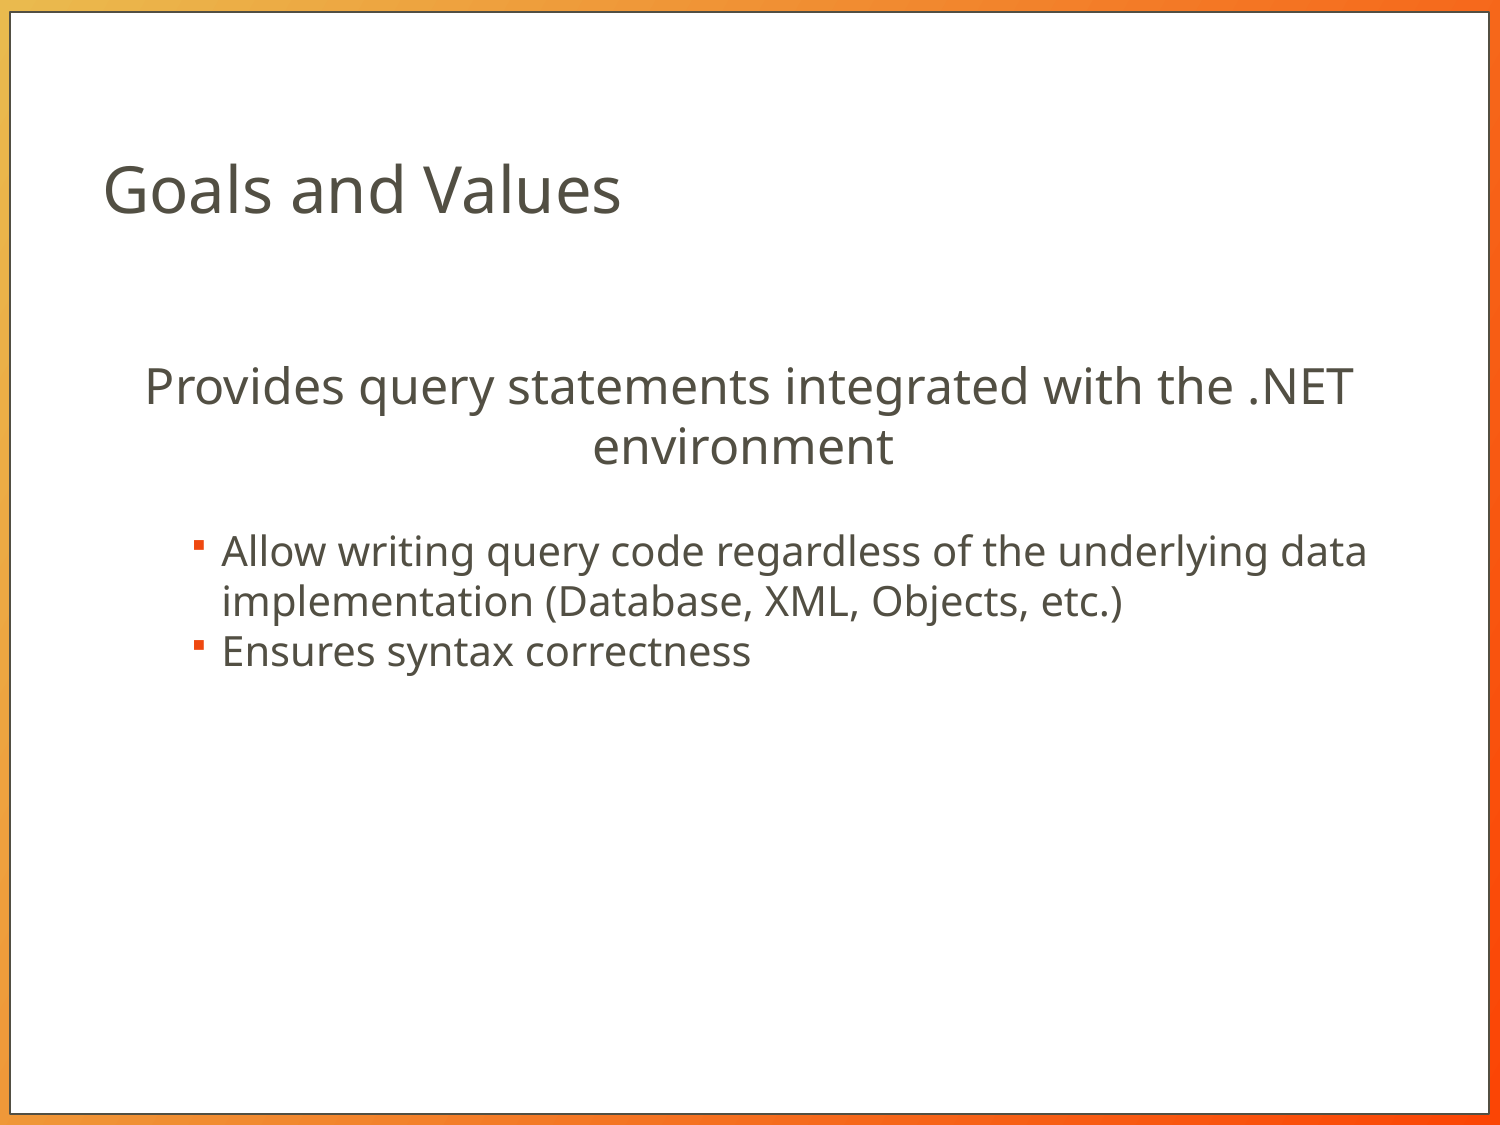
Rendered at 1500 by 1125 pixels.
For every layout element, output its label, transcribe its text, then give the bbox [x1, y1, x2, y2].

title Goals and Values [87, 140, 1400, 235]
list Provides query statements integrated with the .NET environment Allow writing query code regardless of the underlying data implementation (Database, XML, Objects, etc.) Ensures syntax correctness [75, 287, 1425, 1005]
